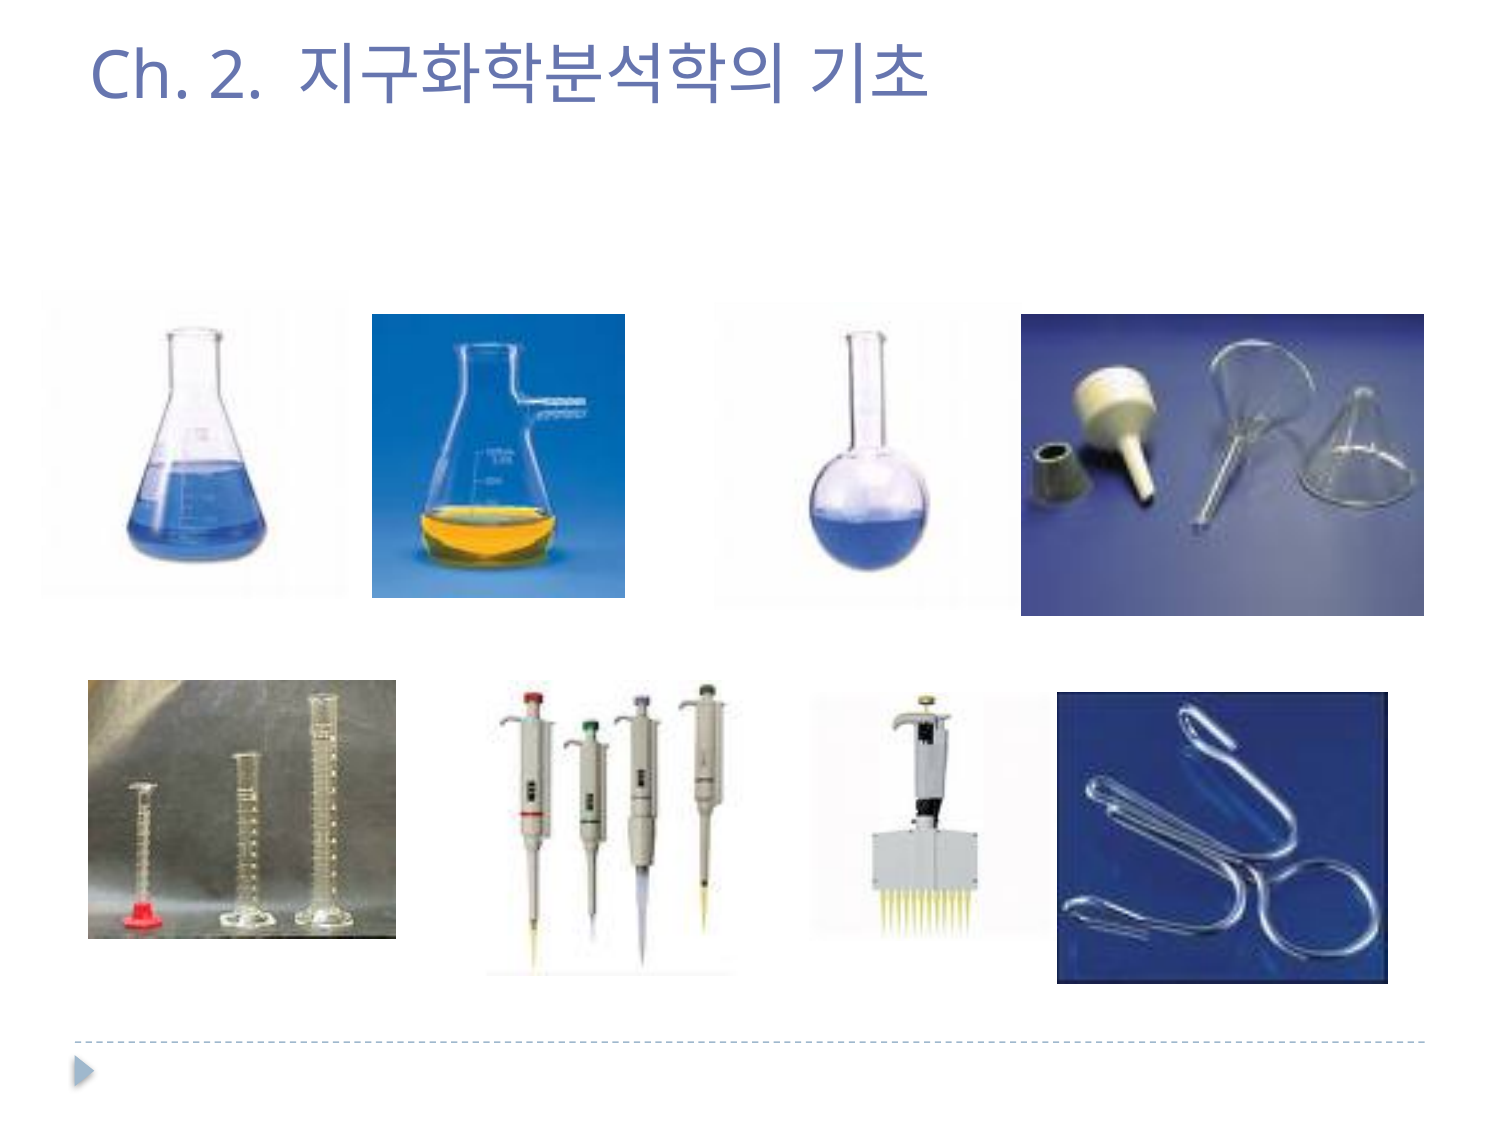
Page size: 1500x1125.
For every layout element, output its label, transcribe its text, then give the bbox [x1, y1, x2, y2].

picture [88, 680, 396, 939]
picture [808, 692, 1388, 985]
text_box Ch. 2. 지구화학분석학의 기초 [74, 24, 1425, 188]
picture [40, 290, 349, 599]
picture [466, 680, 762, 977]
picture [714, 302, 1424, 616]
picture [371, 314, 626, 599]
